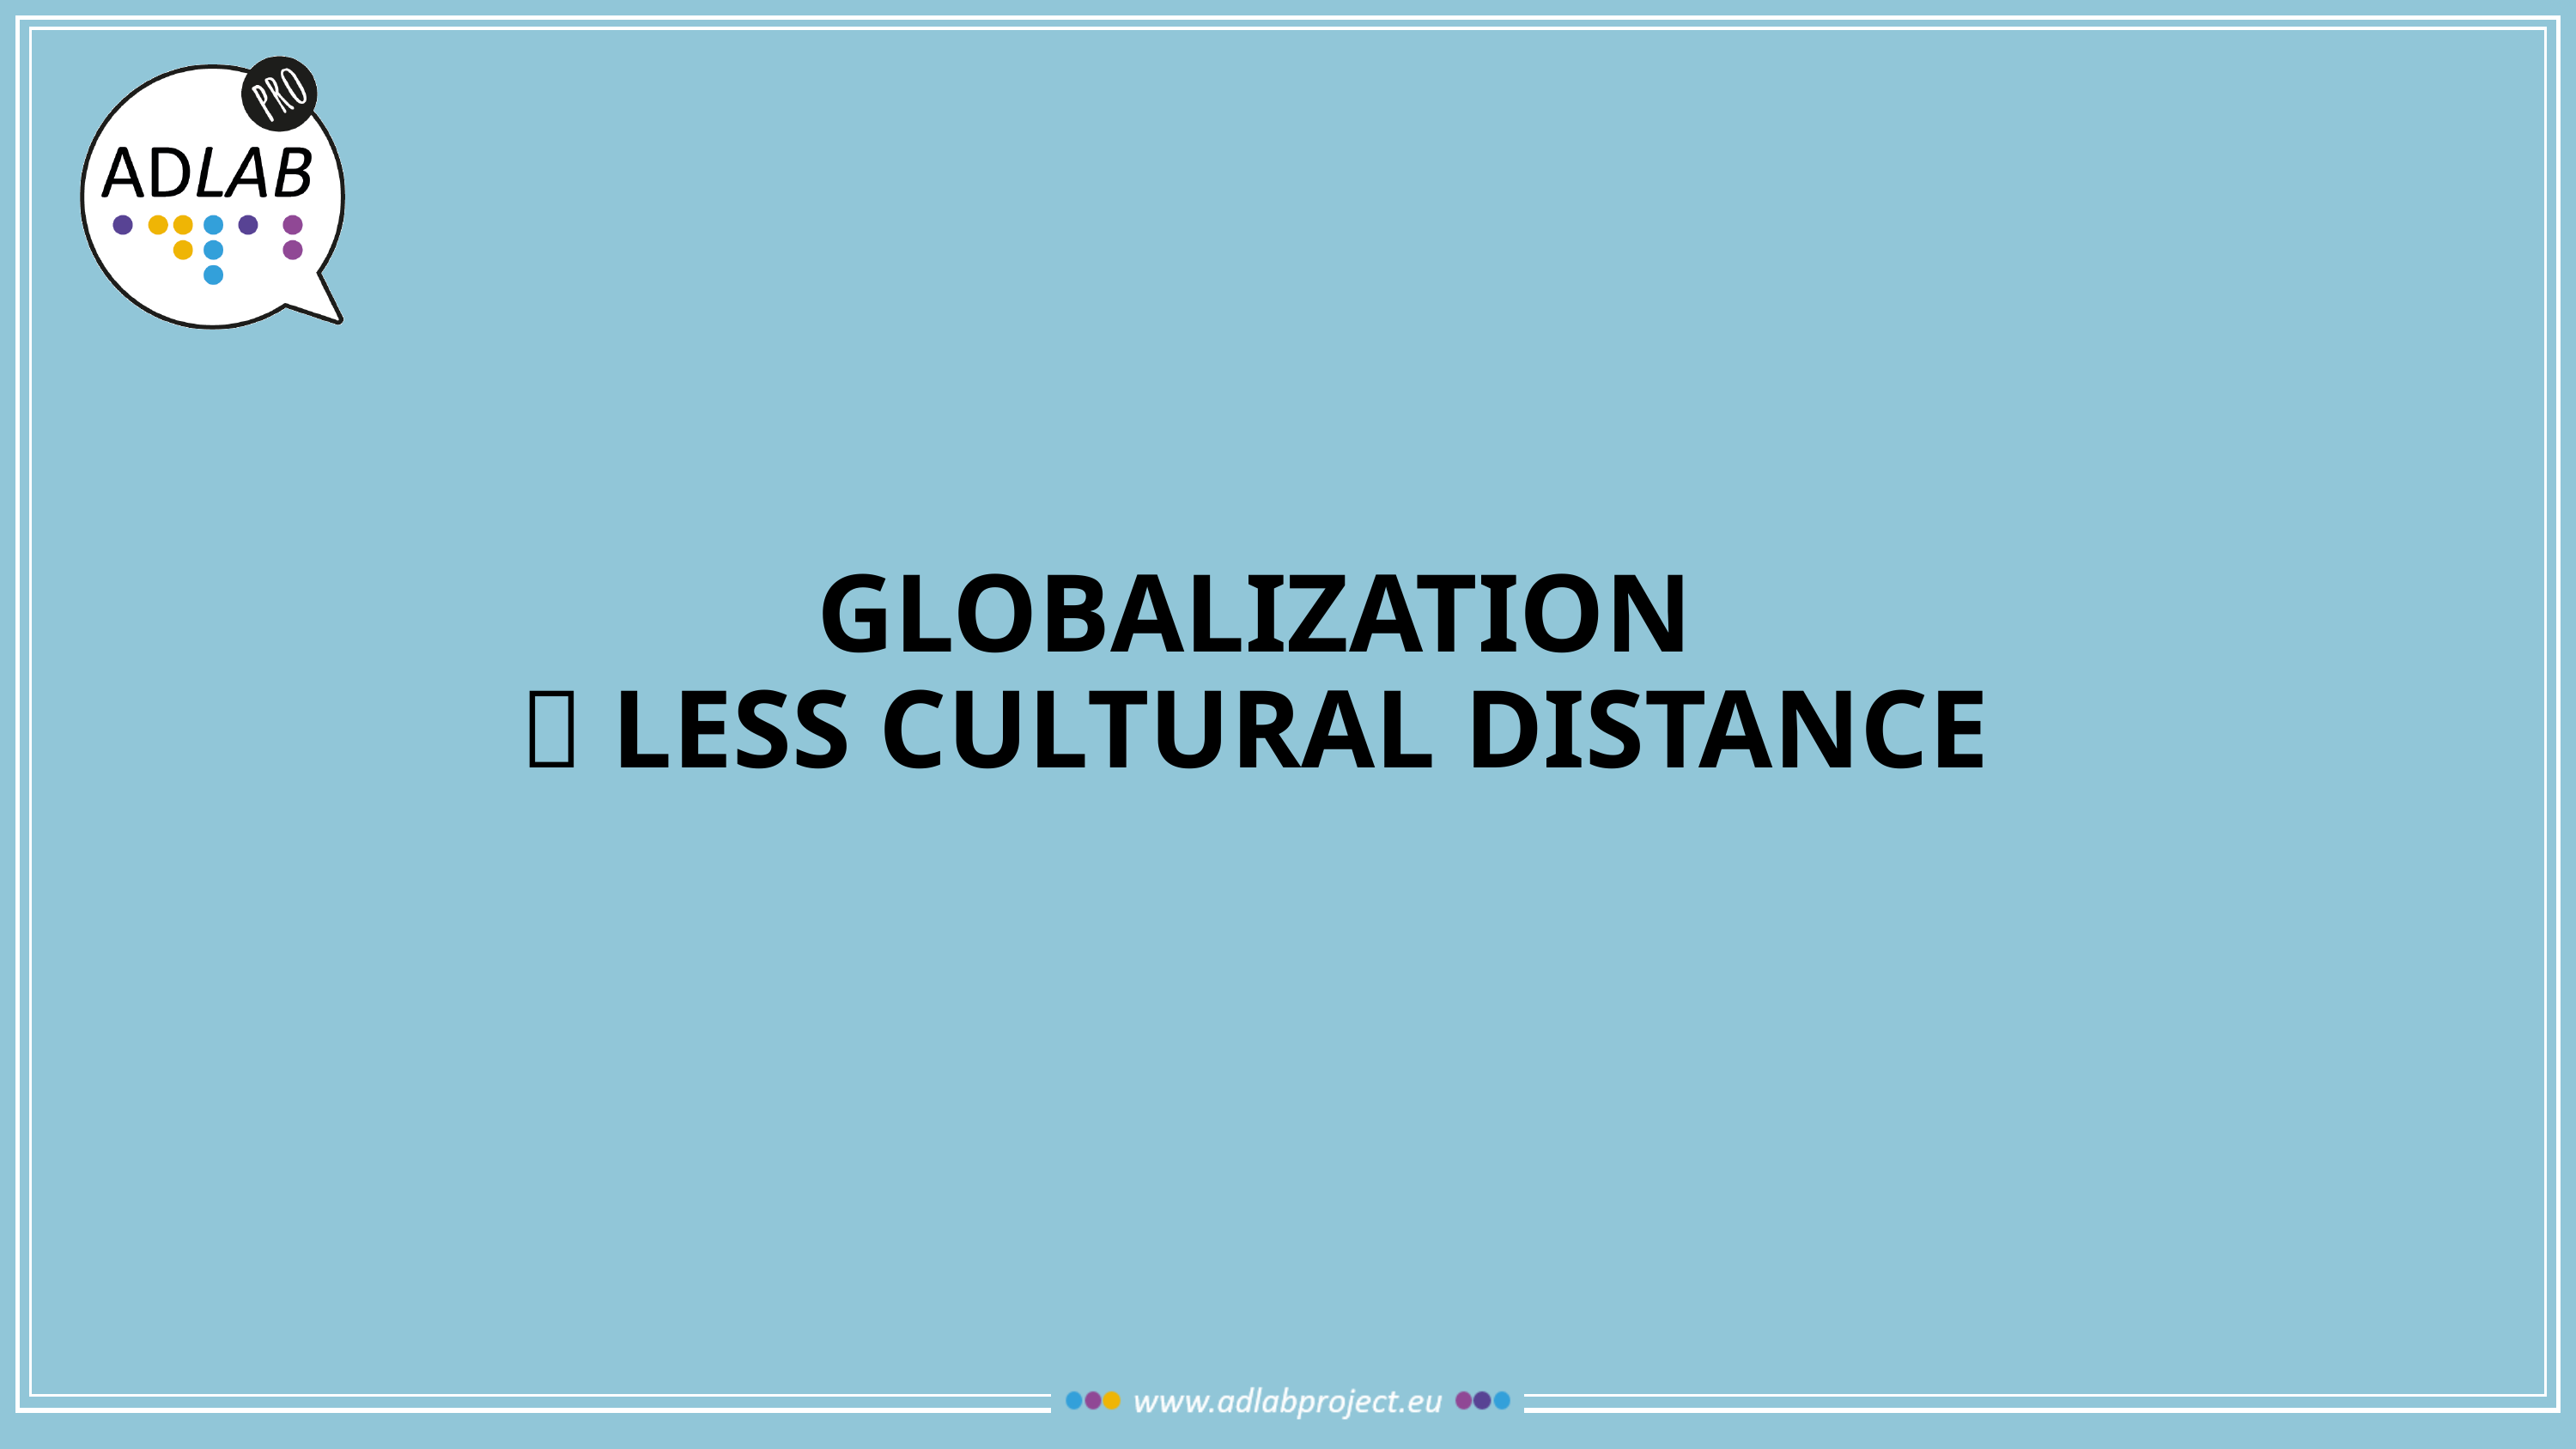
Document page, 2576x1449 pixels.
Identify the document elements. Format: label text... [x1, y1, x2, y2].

title Globalization  less cultural distance [0, 535, 2576, 815]
picture [1051, 1378, 1524, 1429]
picture [72, 49, 353, 330]
